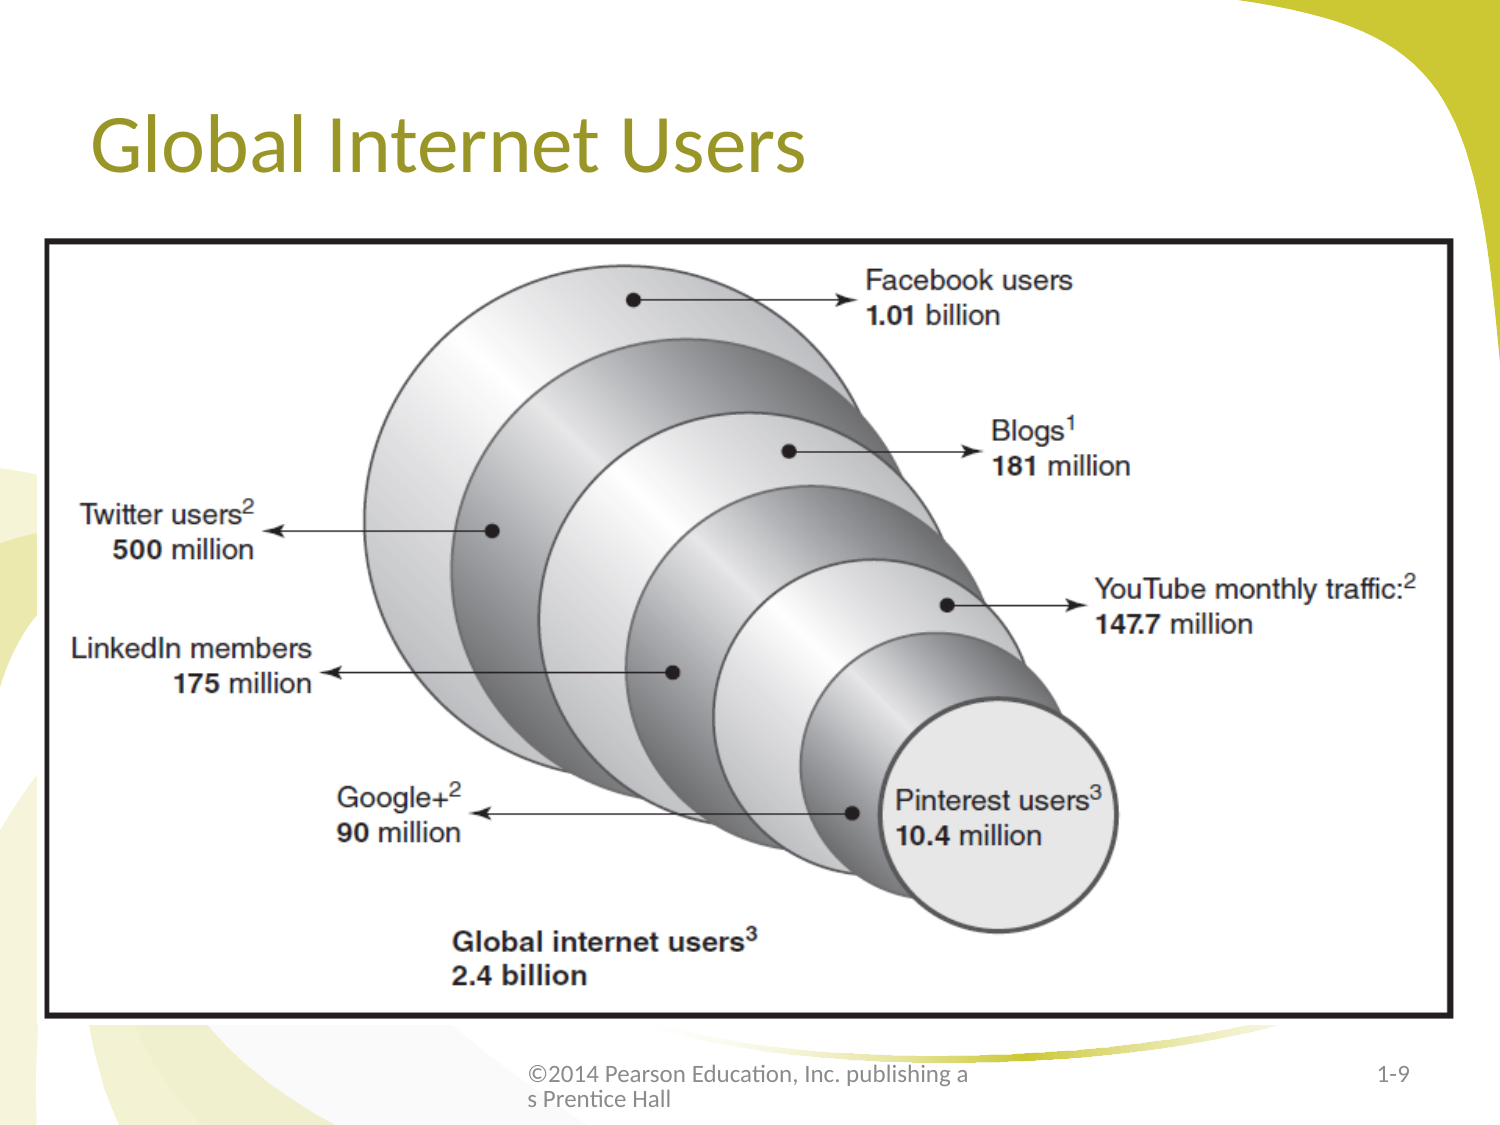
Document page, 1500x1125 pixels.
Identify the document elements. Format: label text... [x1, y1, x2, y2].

picture [37, 237, 1463, 1026]
slide_number 1-9 [1074, 1042, 1425, 1103]
title Global Internet Users [75, 45, 1425, 233]
footer ©2014 Pearson Education, Inc. publishing as Prentice Hall [512, 1042, 988, 1103]
